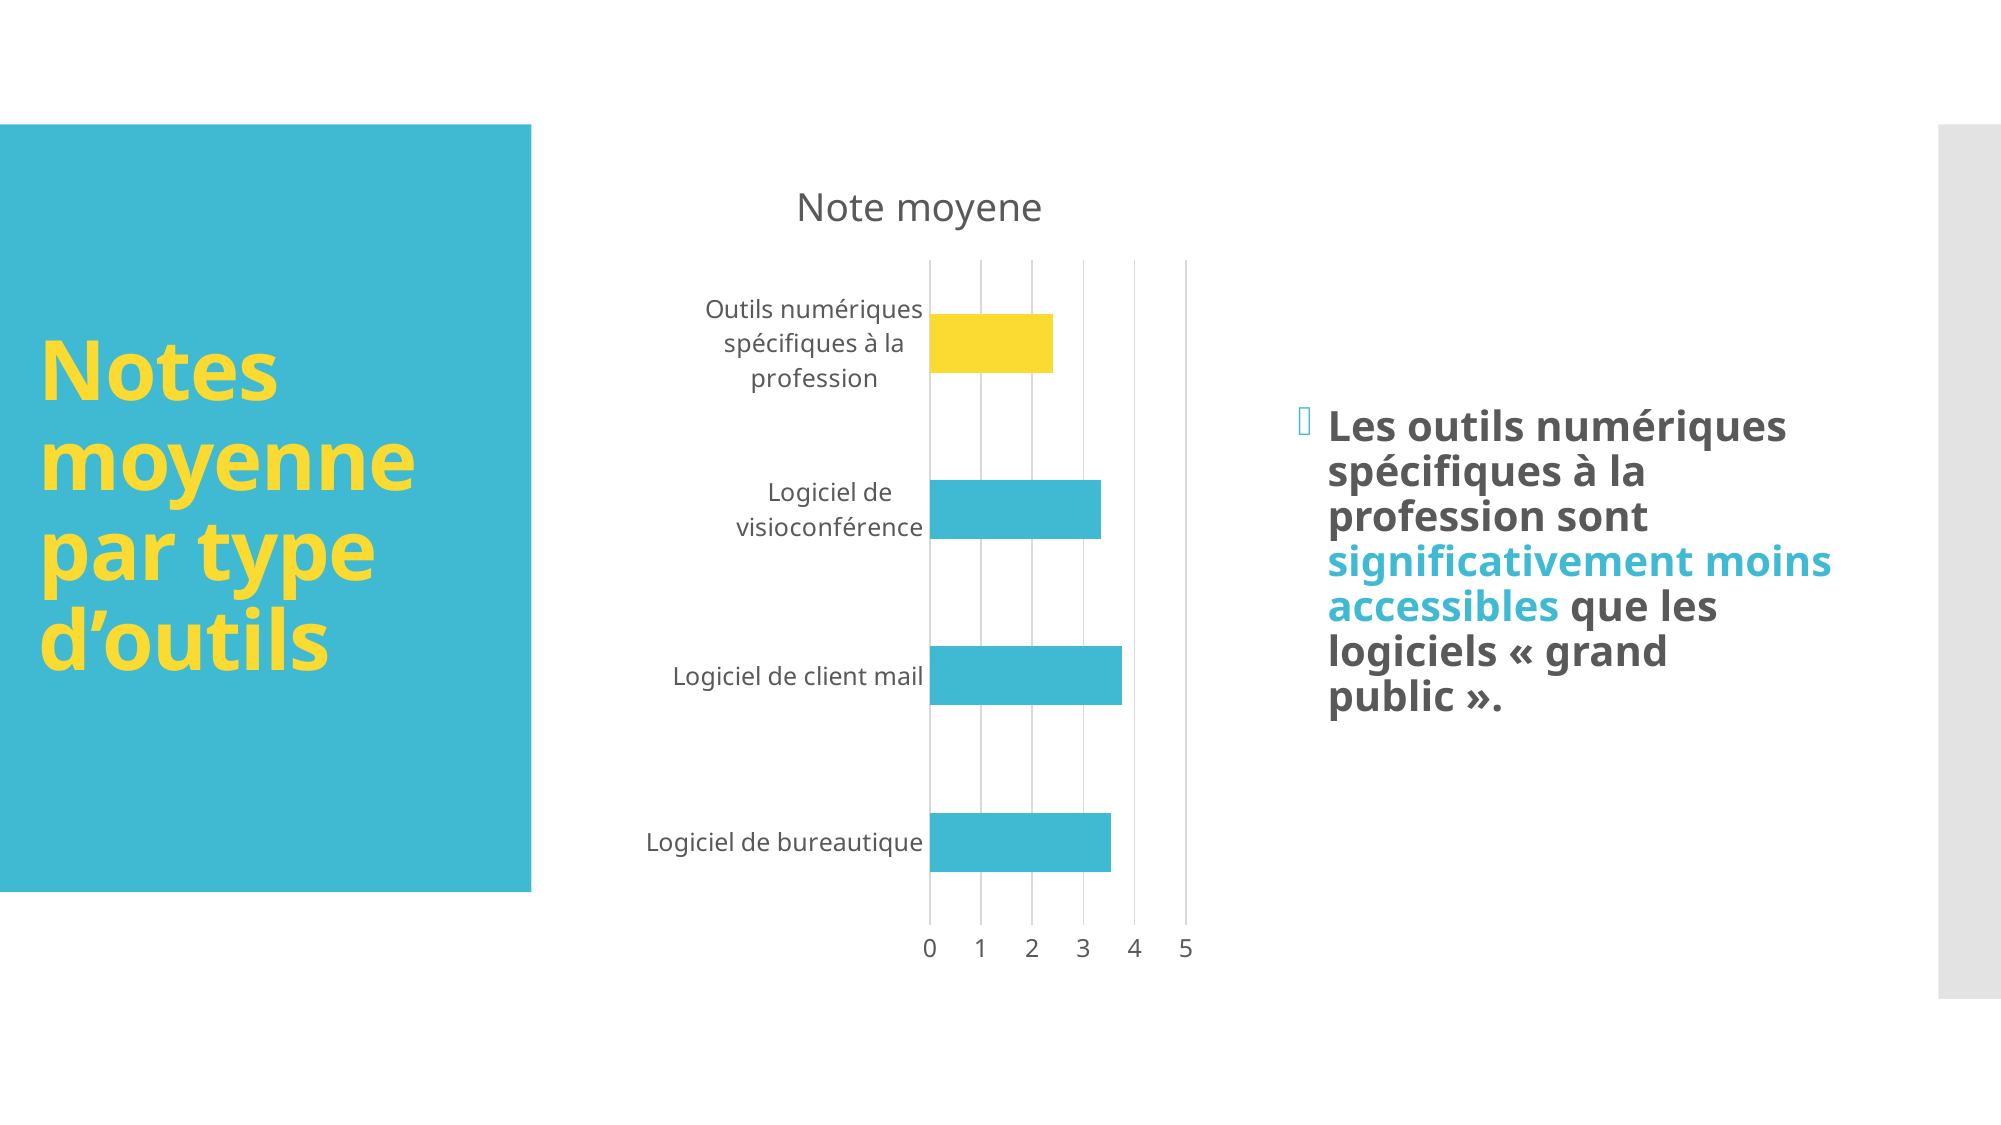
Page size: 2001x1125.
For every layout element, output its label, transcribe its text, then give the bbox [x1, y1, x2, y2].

title Notes moyenne par type d’outils [23, 130, 508, 886]
chart [634, 142, 1205, 983]
list Les outils numériques spécifiques à la profession sont significativement moins accessibles que les logiciels « grand public ». [1282, 142, 1853, 983]
